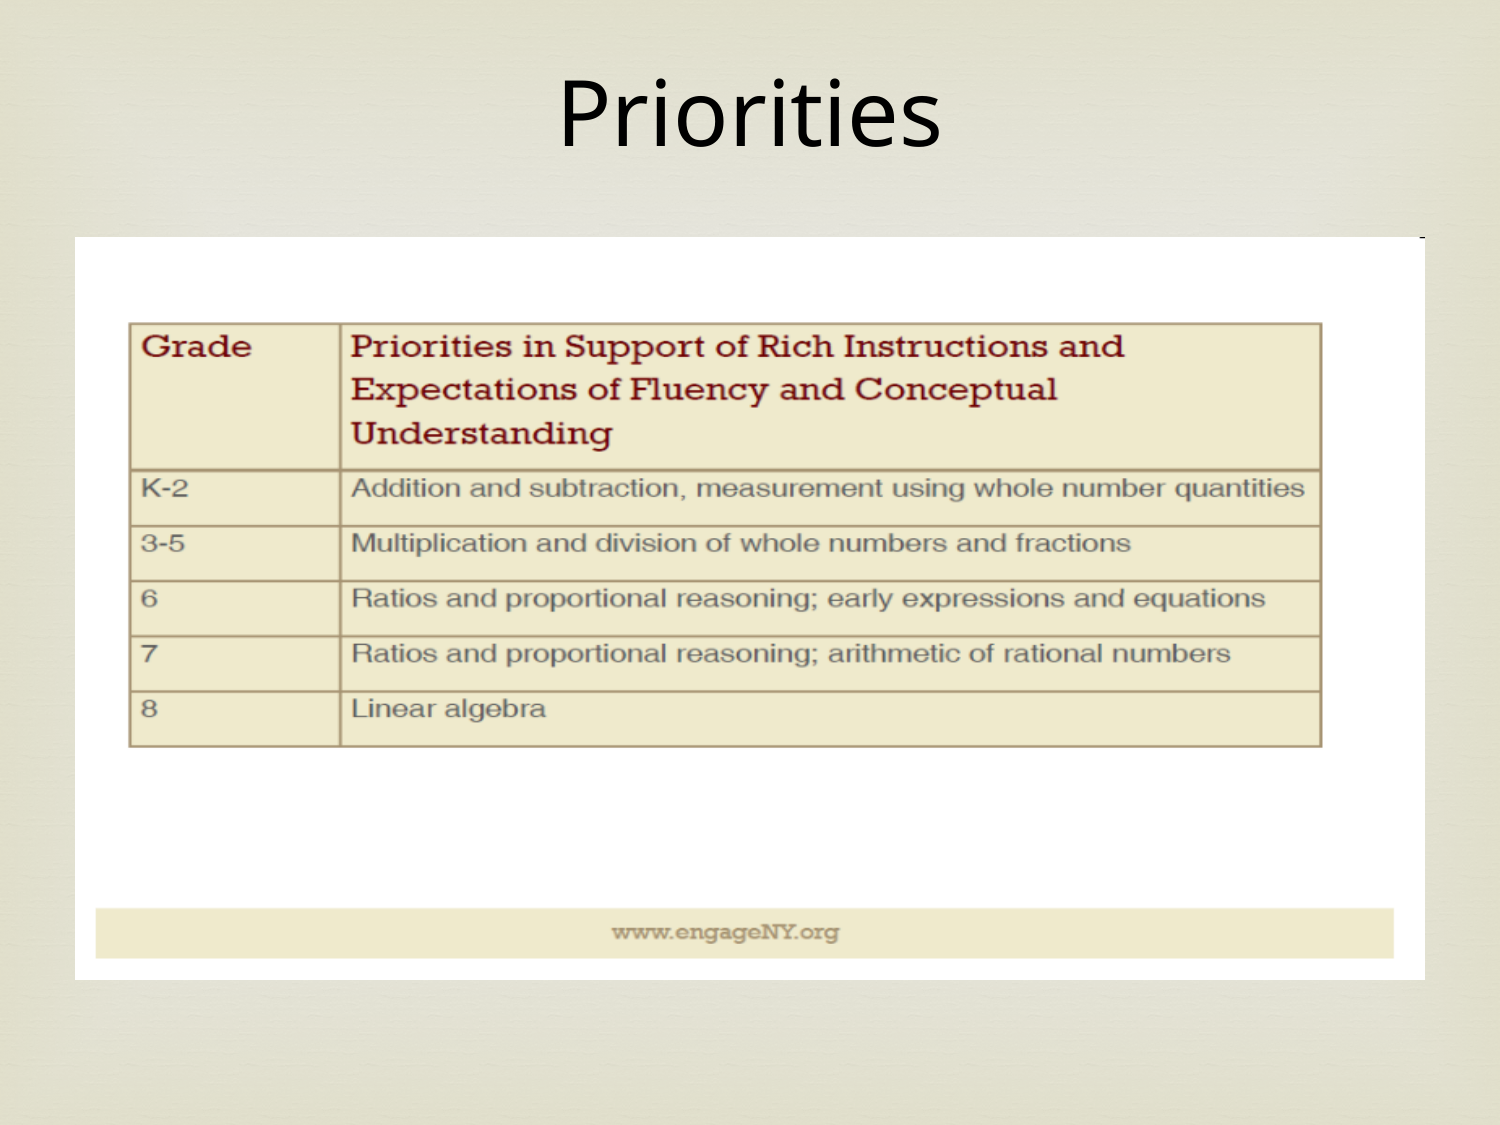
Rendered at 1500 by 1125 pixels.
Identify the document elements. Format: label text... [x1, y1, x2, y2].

text_box Priorities [62, 47, 1438, 173]
picture [74, 236, 1426, 981]
